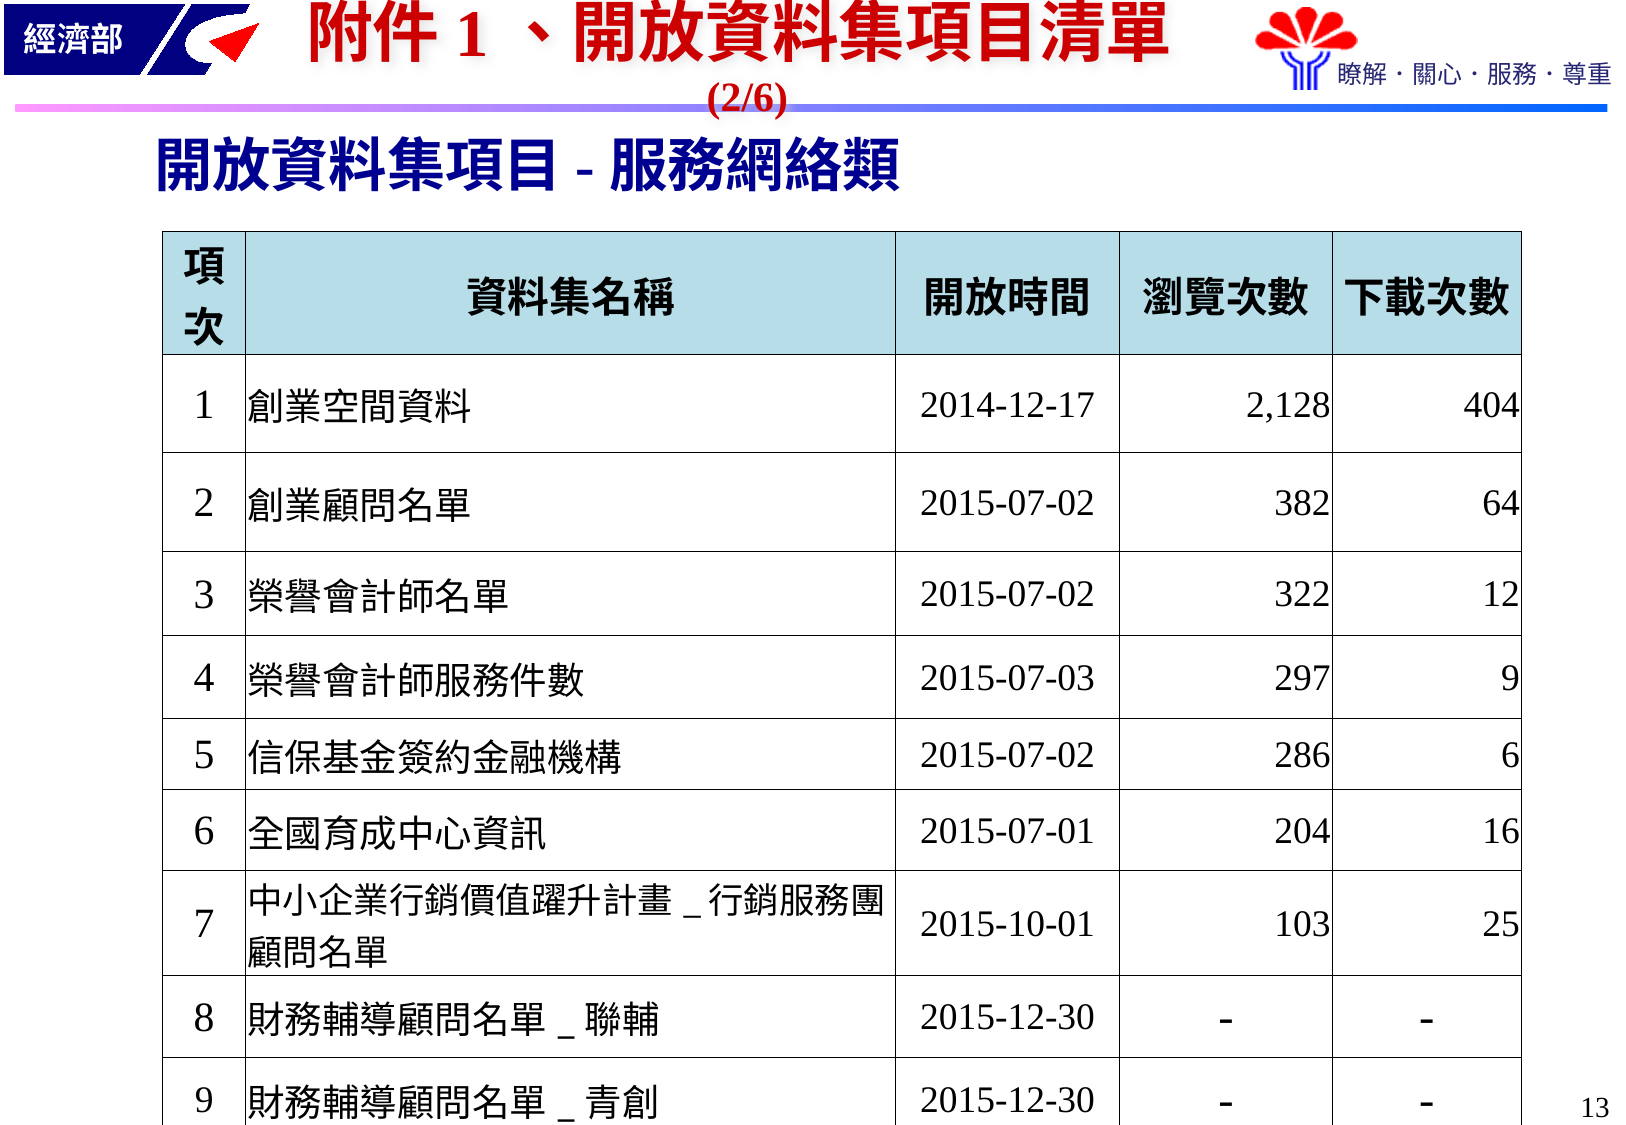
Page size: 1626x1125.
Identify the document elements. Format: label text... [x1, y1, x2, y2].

table_cell 2015-10-01 [896, 871, 1119, 975]
table_cell 2015-07-03 [896, 636, 1119, 718]
table_cell - [1120, 1058, 1332, 1125]
table_cell 2015-07-02 [896, 552, 1119, 635]
table_cell 286 [1120, 719, 1332, 789]
table_cell 2 [163, 453, 245, 551]
table_cell 創業空間資料 [246, 355, 895, 452]
table_cell 財務輔導顧問名單_聯輔 [246, 976, 895, 1057]
table_cell 9 [163, 1058, 245, 1125]
table_cell 6 [163, 790, 245, 870]
table_header 項次 [163, 232, 245, 354]
table_cell 382 [1120, 453, 1332, 551]
table_cell 7 [163, 871, 245, 975]
table_cell 2015-07-01 [896, 790, 1119, 870]
table_cell 404 [1333, 355, 1521, 452]
table_cell 創業顧問名單 [246, 453, 895, 551]
table_cell 64 [1333, 453, 1521, 551]
table_cell 6 [1333, 719, 1521, 789]
table_cell 財務輔導顧問名單_青創 [246, 1058, 895, 1125]
table_cell 218 [855, 104, 866, 112]
table_cell - [1333, 1058, 1521, 1125]
table_cell 經濟部中小企業處_廣宣影音 [707, 104, 755, 112]
table_cell 322 [1120, 552, 1332, 635]
table_cell 297 [1120, 636, 1332, 718]
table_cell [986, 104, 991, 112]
table_cell 12 [1333, 552, 1521, 635]
table_cell 2015-12-30 [896, 976, 1119, 1057]
table_cell 25 [1333, 871, 1521, 975]
table_cell 榮譽會計師名單 [246, 552, 895, 635]
table_cell 204 [1120, 790, 1332, 870]
table_cell 103 [1120, 871, 1332, 975]
table_cell 5 [163, 719, 245, 789]
table_cell 中小企業行銷價值躍升計畫_行銷服務團顧問名單 [246, 871, 895, 975]
table_header 開放時間 [896, 232, 1119, 354]
table_header 瀏覽次數 [1120, 232, 1332, 354]
picture [1255, 7, 1358, 90]
table_cell - [1120, 976, 1332, 1057]
table_cell 16 [1333, 790, 1521, 870]
table_cell 62 [917, 104, 922, 112]
table_cell 8 [163, 976, 245, 1057]
table_cell 全國育成中心資訊 [246, 790, 895, 870]
table_cell - [1333, 976, 1521, 1057]
table_cell 3 [163, 552, 245, 635]
text_box 開放資料集項目-服務網絡類 [139, 120, 1120, 195]
table_cell 4 [163, 636, 245, 718]
table_cell 信保基金簽約金融機構 [246, 719, 895, 789]
slide_number 12 [1522, 1080, 1625, 1124]
text_box 附件1、開放資料集項目清單(2/6) [257, 19, 1238, 92]
table_header 下載次數 [1333, 232, 1521, 354]
table_cell 榮譽會計師服務件數 [246, 636, 895, 718]
table_cell 9 [1333, 636, 1521, 718]
table_cell 2014-12-17 [896, 355, 1119, 452]
table_header 資料集名稱 [246, 232, 895, 354]
table_cell 2015-12-30 [896, 1058, 1119, 1125]
table_cell 2015-07-02 [896, 453, 1119, 551]
table_cell 8 [1010, 104, 1016, 112]
table_cell 11 [755, 104, 792, 112]
table_cell 2015-07-02 [896, 719, 1119, 789]
table_cell 1 [163, 355, 245, 452]
table_cell 2,128 [1120, 355, 1332, 452]
